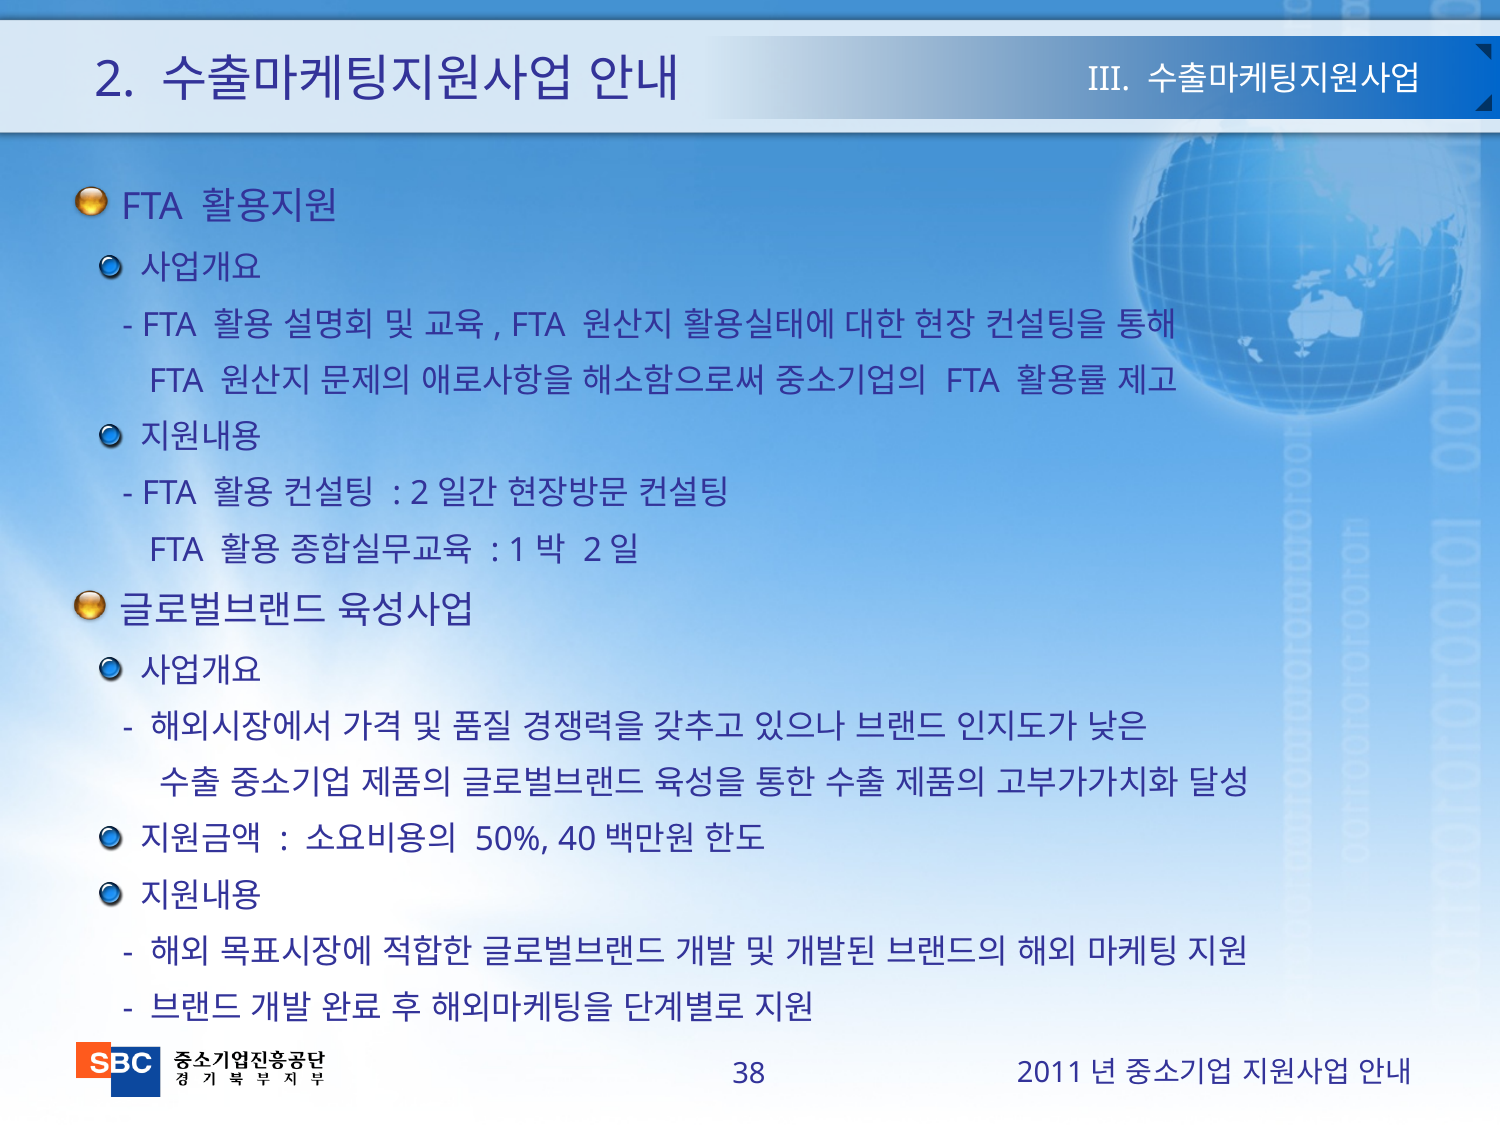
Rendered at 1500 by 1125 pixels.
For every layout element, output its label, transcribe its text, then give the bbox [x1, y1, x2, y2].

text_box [70, 573, 714, 634]
text_box 사업개요 - 해외시장에서 가격 및 품질 경쟁력을 갖추고 있으나 브랜드 인지도가 낮은 수출 중소기업 제품의 글로벌브랜드 육성을 통한 수출 제품의 고부가가치화 달성 지원금액 : 소요비용의 50%, 40백만원 한도 지원내용 - 해외 목표시장에 적합한 글로벌브랜드 개발 및 개발된 브랜드의 해외 마케팅 지원 - 브랜드 개발 완료 후 해외마케팅을 단계별로 지원 [81, 633, 1424, 1034]
text_box III. 수출마케팅지원사업 [1072, 49, 1437, 105]
text_box 사업개요 - FTA 활용 설명회 및 교육, FTA 원산지 활용실태에 대한 현장 컨설팅을 통해 FTA 원산지 문제의 애로사항을 해소함으로써 중소기업의 FTA 활용률 제고 지원내용 - FTA 활용 컨설팅 : 2일간 현장방문 컨설팅 FTA 활용 종합실무교육 : 1박 2일 [81, 231, 1424, 575]
text_box 2. 수출마케팅지원사업 안내 [79, 38, 711, 114]
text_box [71, 169, 716, 230]
picture [0, 0, 1500, 1125]
